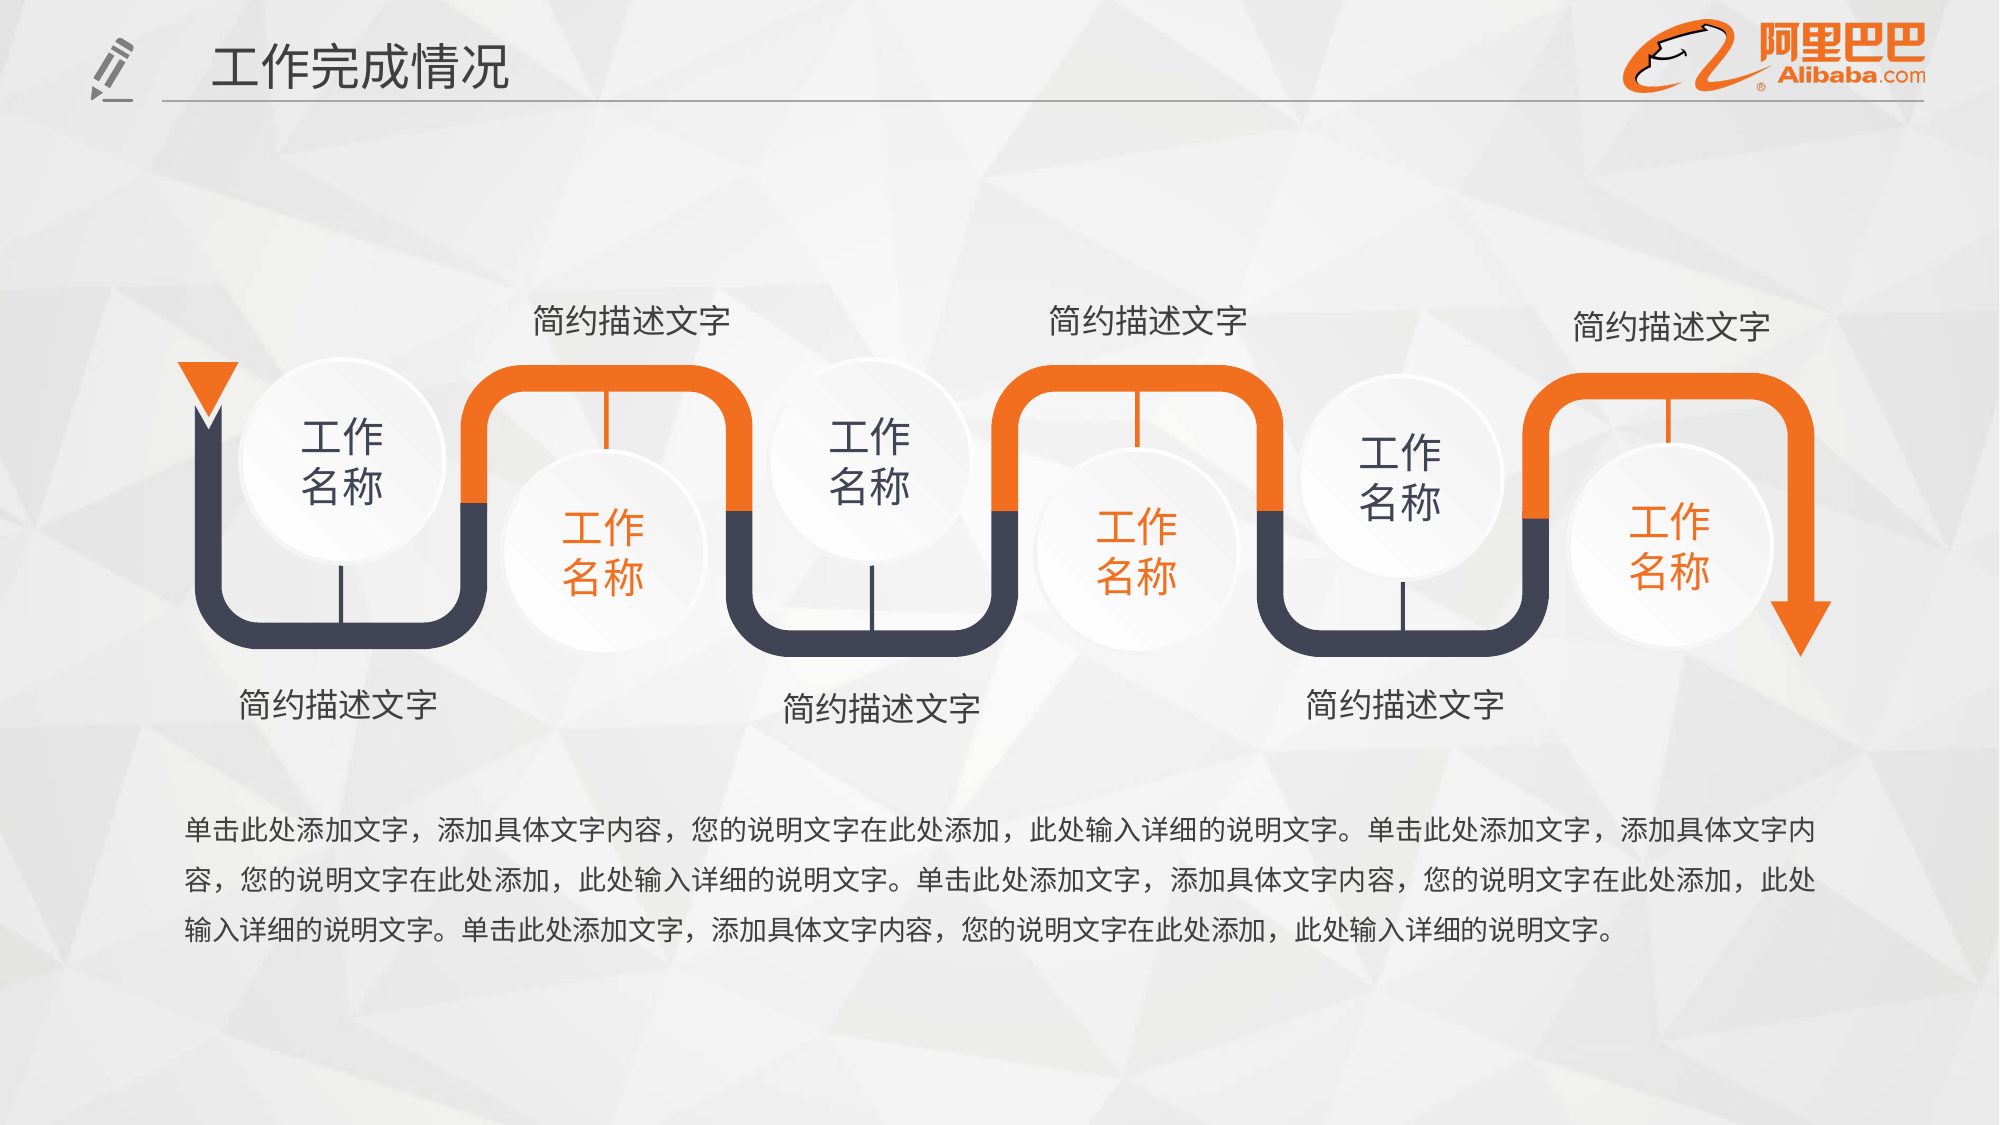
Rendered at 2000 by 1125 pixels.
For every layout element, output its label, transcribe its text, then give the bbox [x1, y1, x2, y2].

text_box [1296, 373, 1505, 583]
text_box [1400, 589, 1405, 637]
text_box [1135, 385, 1140, 445]
text_box 简约描述文字 [1552, 296, 1793, 357]
text_box [115, 37, 134, 52]
text_box [110, 45, 130, 59]
text_box 简约描述文字 [762, 677, 1003, 738]
text_box [1256, 511, 1549, 657]
text_box [1522, 372, 1815, 601]
text_box [93, 52, 115, 82]
text_box [991, 365, 1284, 512]
text_box 工作完成情况 [196, 28, 526, 100]
text_box [194, 405, 488, 650]
text_box 简约描述文字 [512, 290, 753, 351]
text_box [725, 511, 1019, 657]
text_box [1666, 385, 1671, 441]
text_box [104, 59, 126, 89]
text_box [1565, 442, 1775, 651]
text_box 单击此处添加文字，添加具体文字内容，您的说明文字在此处添加，此处输入详细的说明文字。单击此处添加文字，添加具体文字内容，您的说明文字在此处添加，此处输入详细的说明文字。单击此处添加文字，添加具体文字内容，您的说明文字在此处添加，此处输入详细的说明文字。单击此处添加文字，添加具体文字内容，您的说明文字在此处添加，此处输入详细的说明文字。 [169, 788, 1832, 954]
text_box [869, 573, 875, 637]
text_box [177, 362, 233, 418]
text_box [102, 98, 134, 102]
text_box [1780, 601, 1832, 657]
text_box [90, 86, 104, 101]
text_box [604, 385, 609, 447]
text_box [499, 448, 708, 658]
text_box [238, 357, 447, 566]
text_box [765, 357, 975, 566]
picture [0, 0, 2000, 1125]
text_box 简约描述文字 [218, 673, 459, 734]
text_box [460, 365, 753, 511]
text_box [1032, 447, 1242, 656]
text_box [338, 573, 344, 637]
text_box 简约描述文字 [1028, 290, 1269, 351]
text_box 简约描述文字 [1285, 673, 1526, 734]
